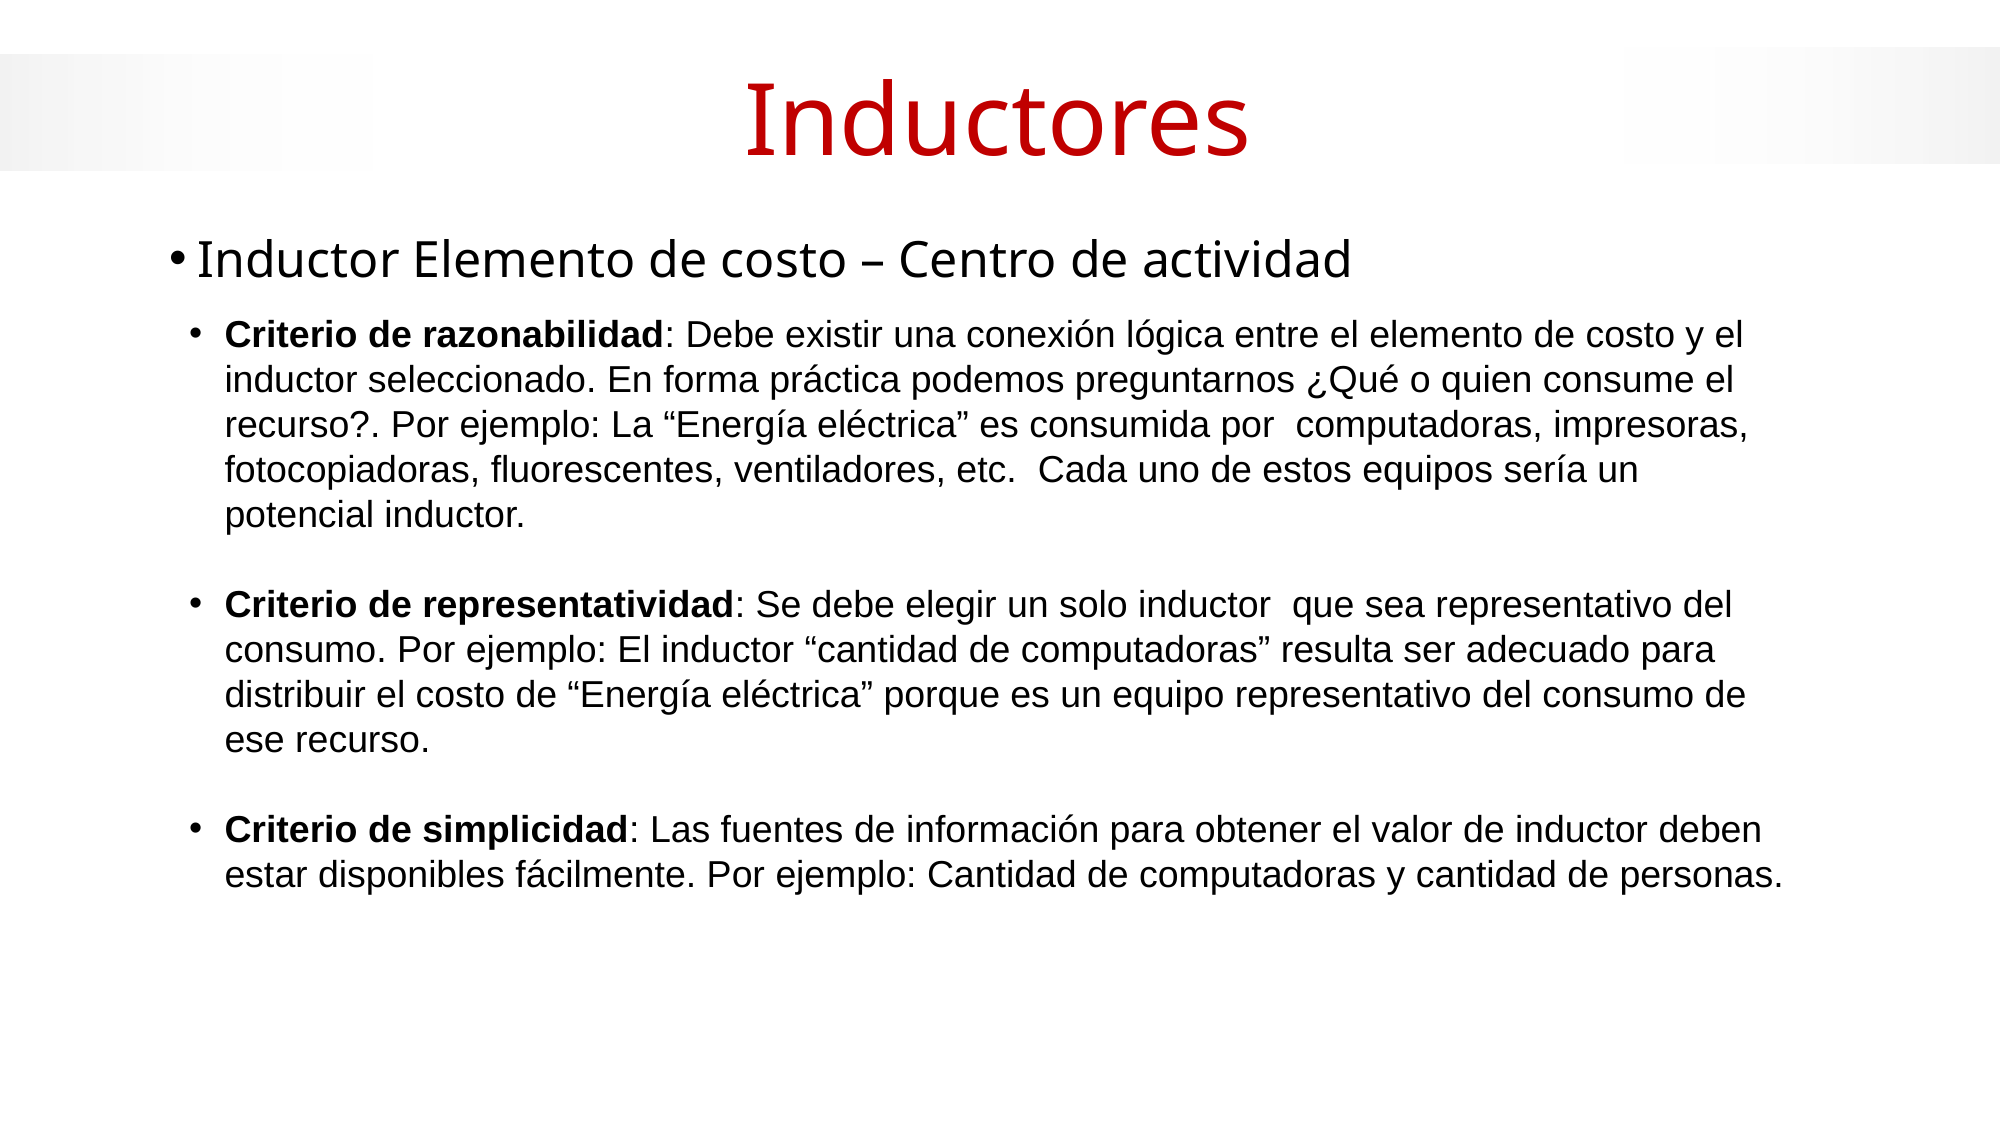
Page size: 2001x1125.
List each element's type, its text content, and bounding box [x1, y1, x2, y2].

text_box Inductor Elemento de costo – Centro de actividad [154, 219, 1823, 295]
text_box Criterio de razonabilidad: Debe existir una conexión lógica entre el elemento de costo y el inductor seleccionado. En forma práctica podemos preguntarnos ¿Qué o quien consume el recurso?. Por ejemplo: La “Energía eléctrica” es consumida por computadoras, impresoras, fotocopiadoras, fluorescentes, ventiladores, etc. Cada uno de estos equipos sería un potencial inductor. Criterio de representatividad: Se debe elegir un solo inductor que sea representativo del consumo. Por ejemplo: El inductor “cantidad de computadoras” resulta ser adecuado para distribuir el costo de “Energía eléctrica” porque es un equipo representativo del consumo de ese recurso. Criterio de simplicidad: Las fuentes de información para obtener el valor de inductor deben estar disponibles fácilmente. Por ejemplo: Cantidad de computadoras y cantidad de personas. [134, 302, 1803, 1023]
text_box Inductores [0, 47, 2000, 183]
